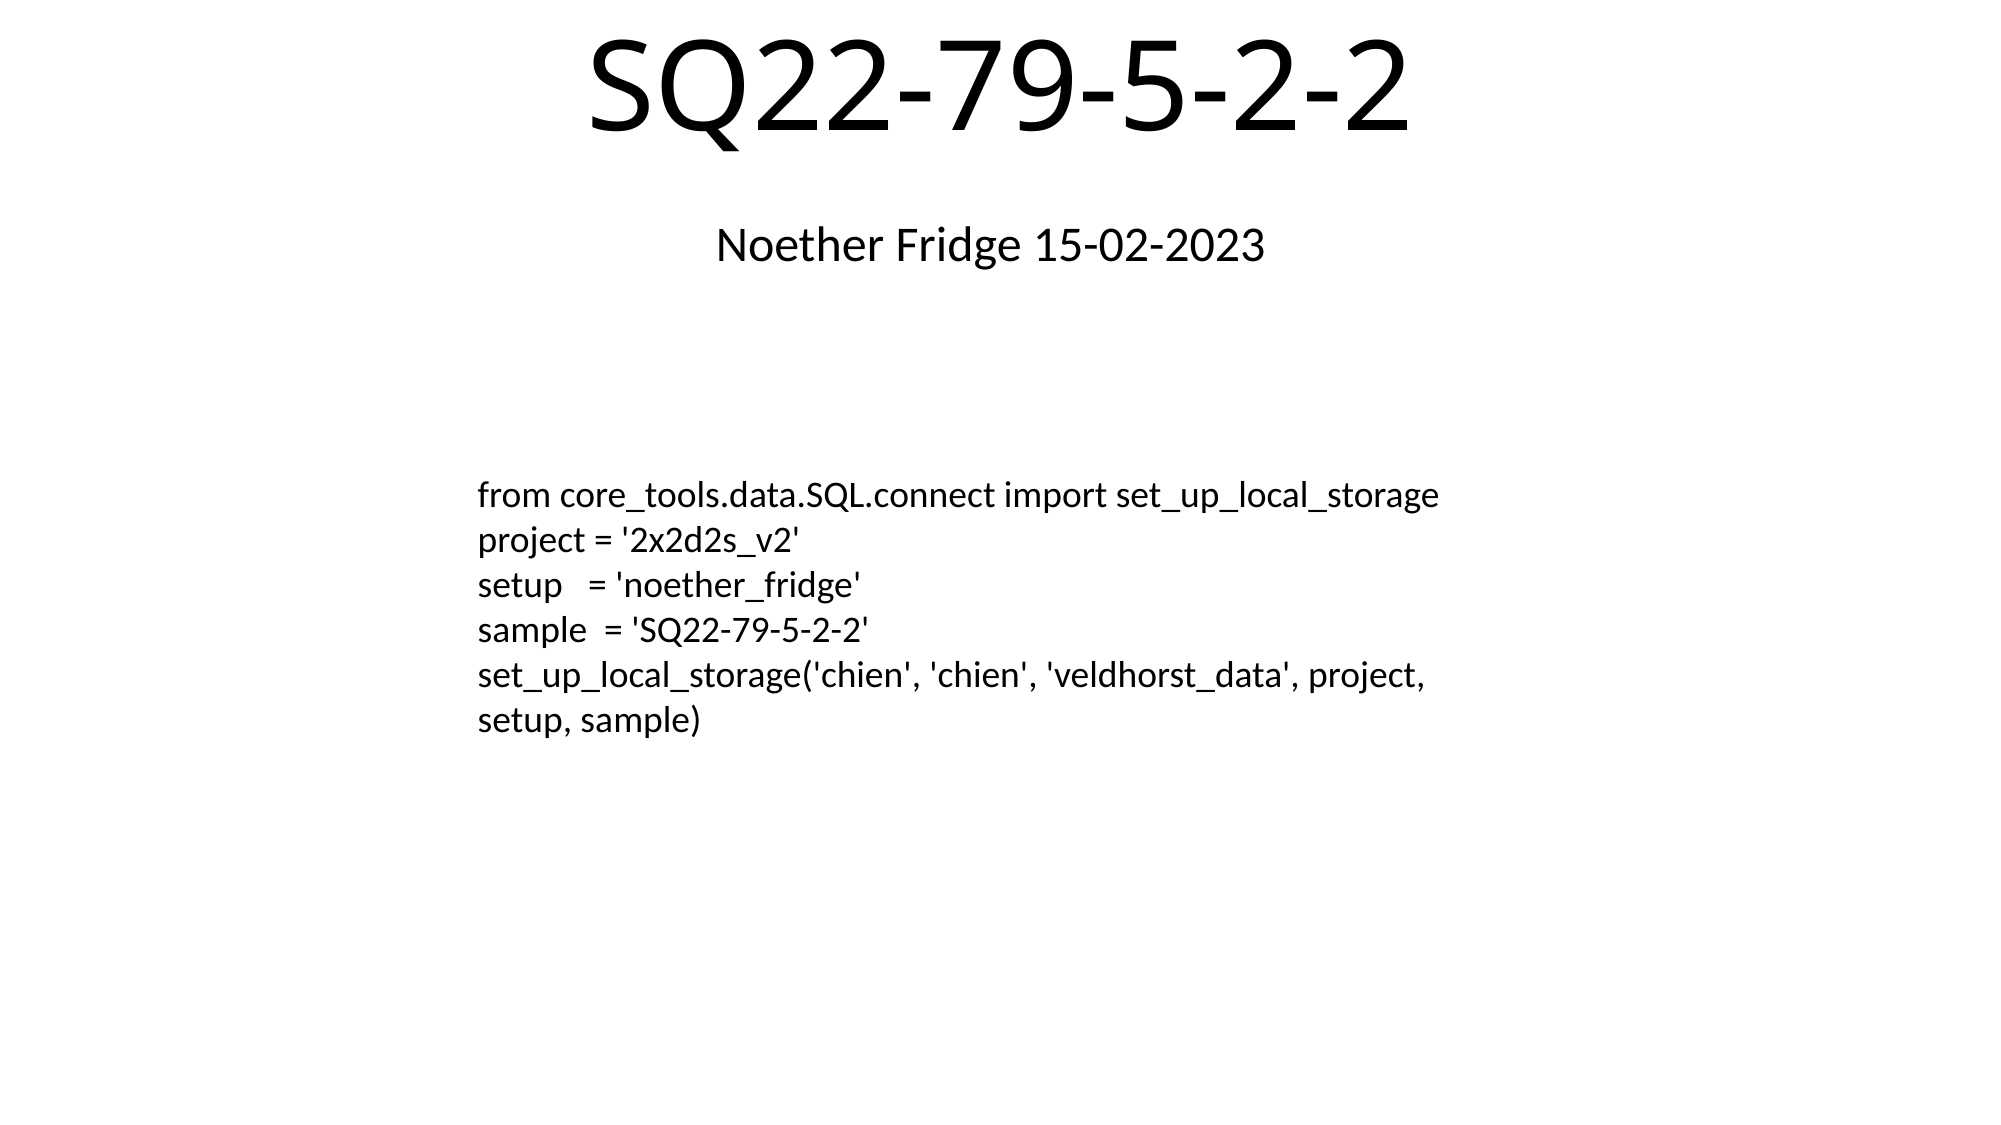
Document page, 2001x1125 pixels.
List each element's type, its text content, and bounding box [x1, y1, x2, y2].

title SQ22-79-5-2-2 [249, 0, 1750, 165]
text_box from core_tools.data.SQL.connect import set_up_local_storage project = '2x2d2s_v2' setup = 'noether_fridge' sample = 'SQ22-79-5-2-2' set_up_local_storage('chien', 'chien', 'veldhorst_data', project, setup, sample) [462, 462, 1507, 747]
subtitle Noether Fridge 15-02-2023 [234, 211, 1735, 483]
